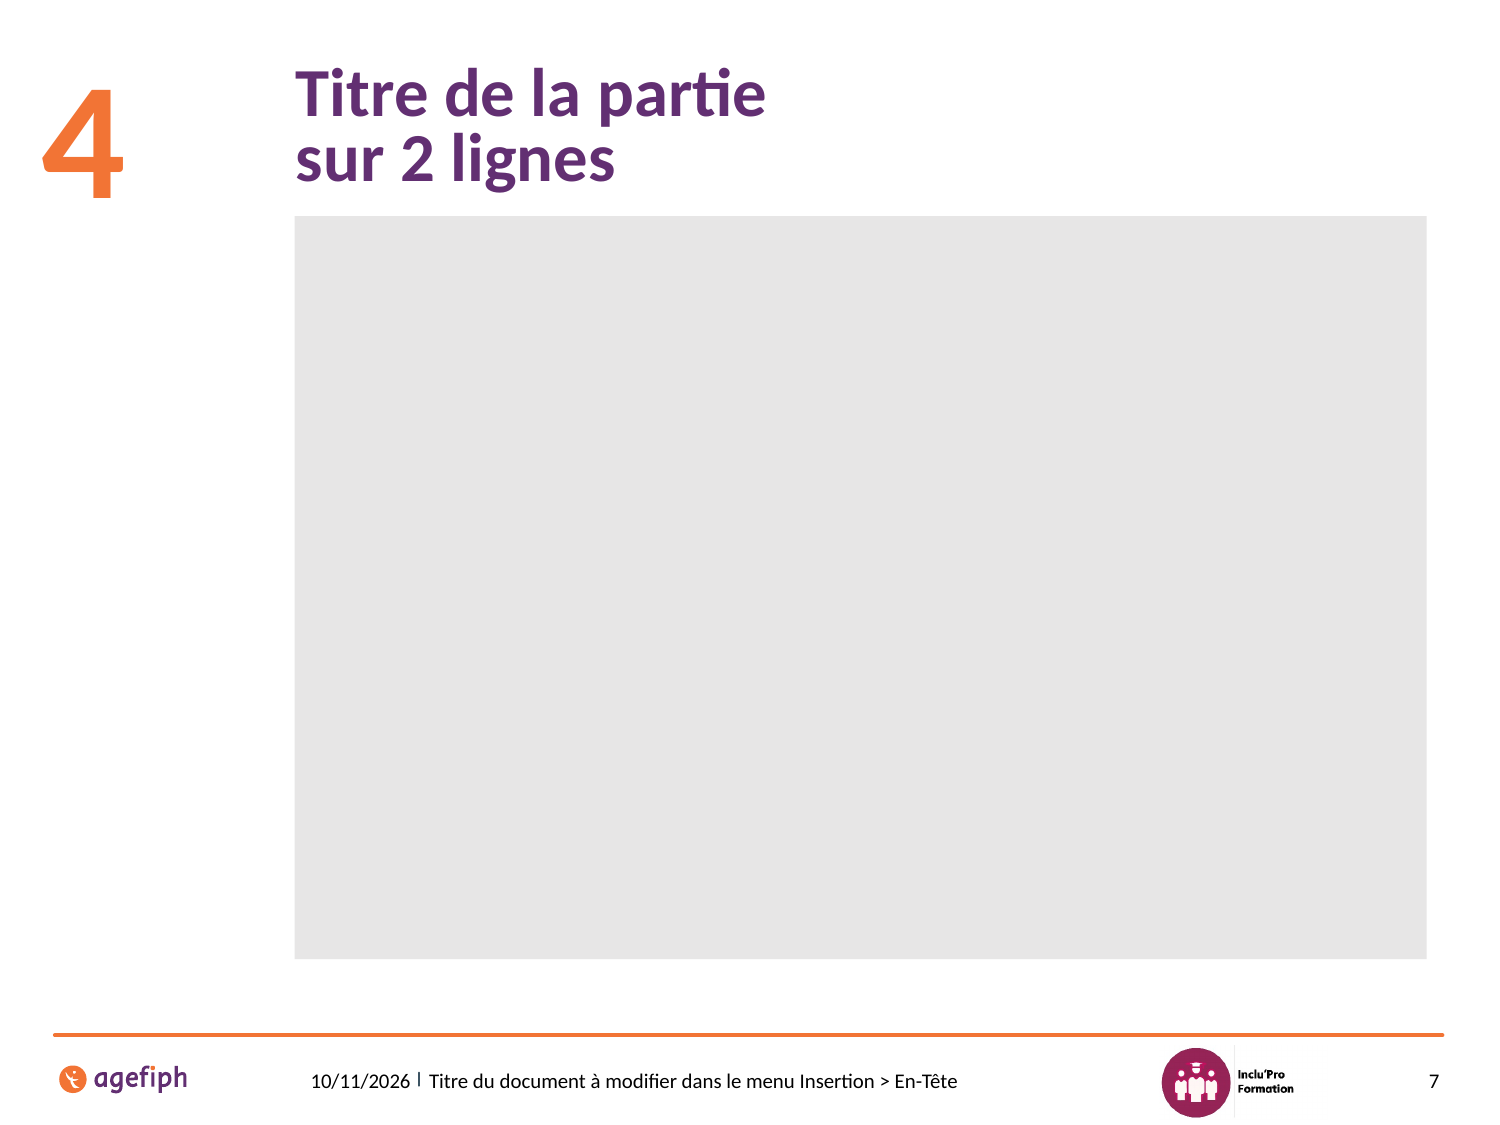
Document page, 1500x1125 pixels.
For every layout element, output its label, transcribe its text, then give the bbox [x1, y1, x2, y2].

title Titre de la partie sur 2 lignes [280, 71, 1427, 187]
text_box [294, 215, 1428, 960]
picture [1159, 1045, 1328, 1051]
slide_number 7 [1116, 1051, 1455, 1111]
list 4 [41, 43, 249, 201]
footer Titre du document à modifier dans le menu Insertion > En-Tête [414, 1051, 1086, 1111]
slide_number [254, 1051, 414, 1111]
picture [1159, 1111, 1328, 1120]
